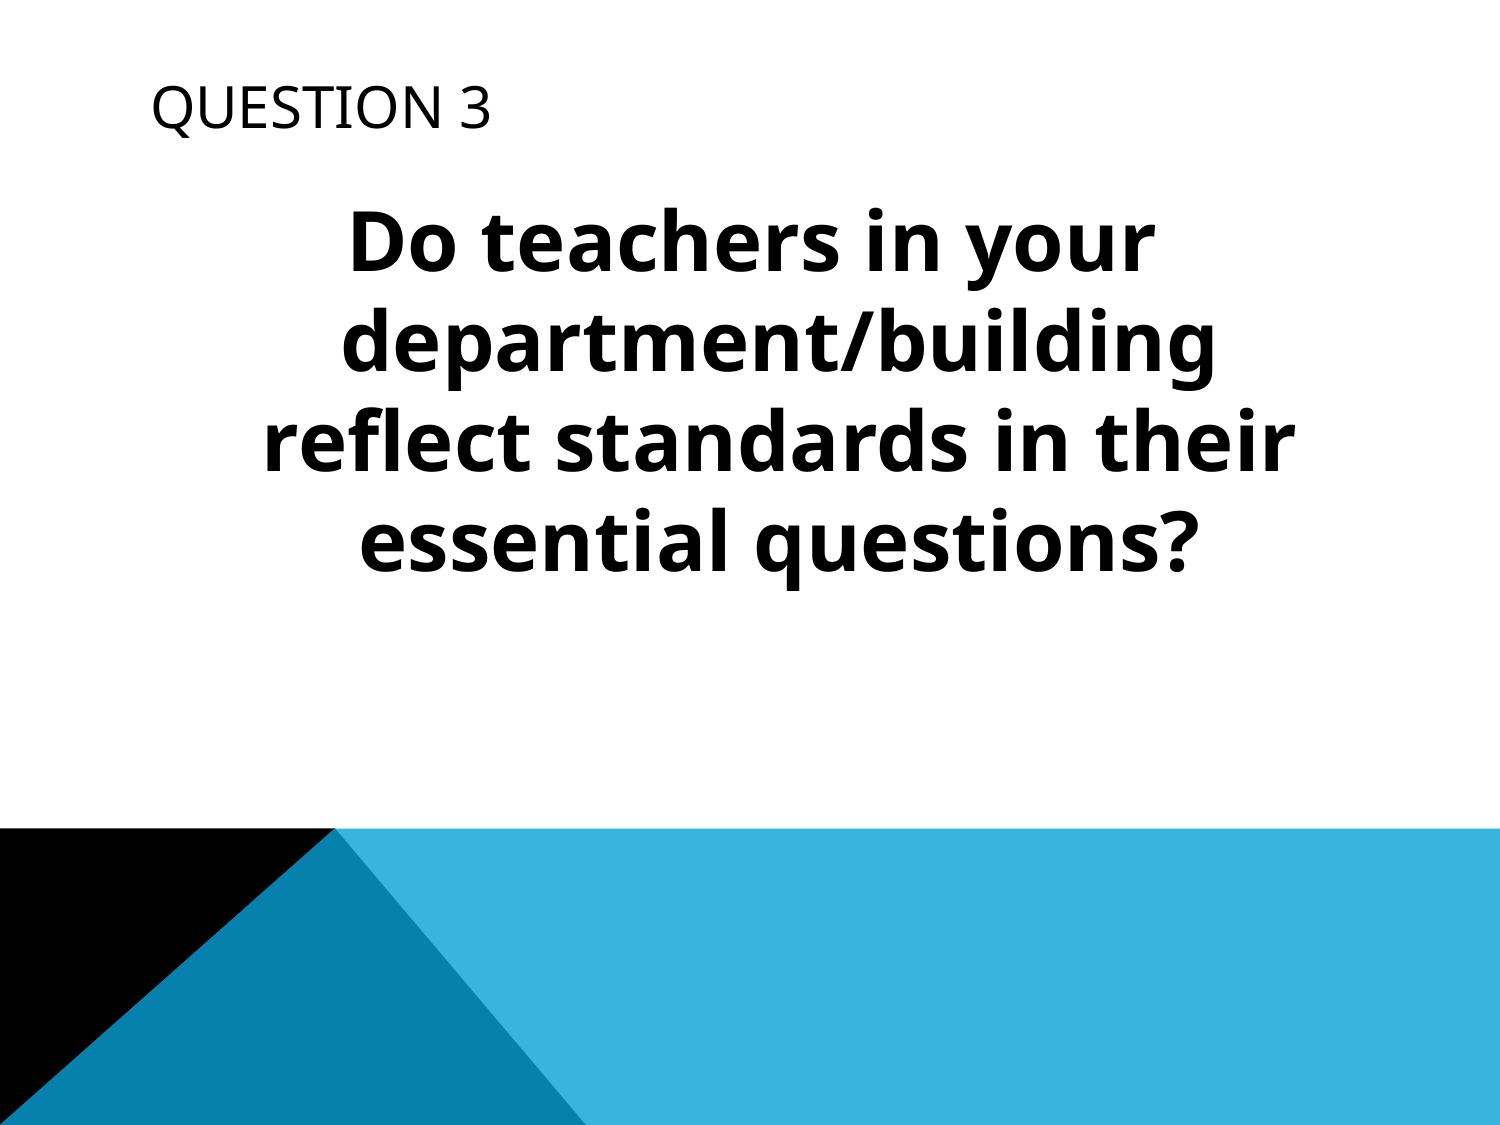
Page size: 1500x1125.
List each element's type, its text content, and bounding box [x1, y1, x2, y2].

list Do teachers in your department/building reflect standards in their essential questions? [135, 180, 1369, 768]
title Question 3 [135, 60, 1369, 150]
